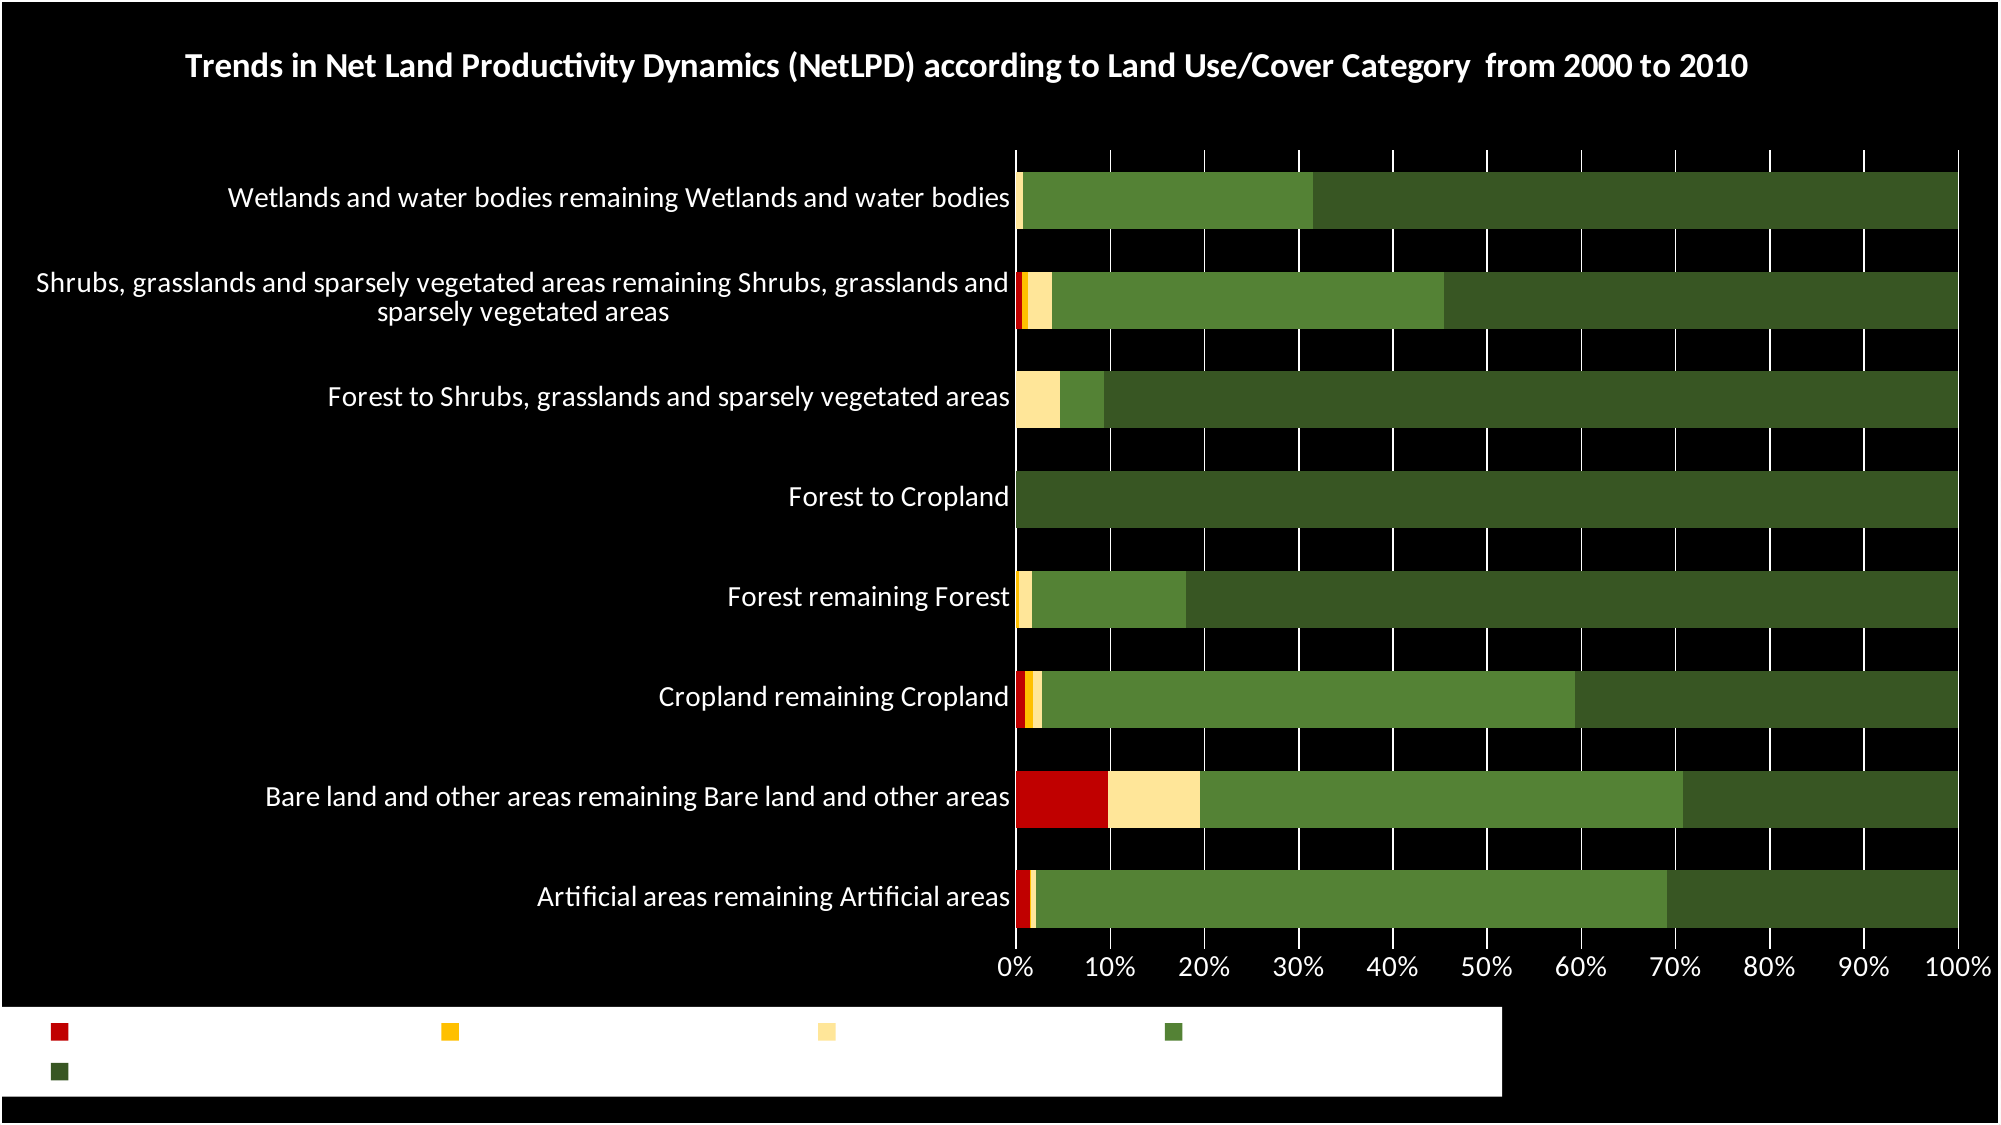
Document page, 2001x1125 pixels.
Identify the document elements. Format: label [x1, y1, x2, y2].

chart [0, 0, 2000, 1125]
